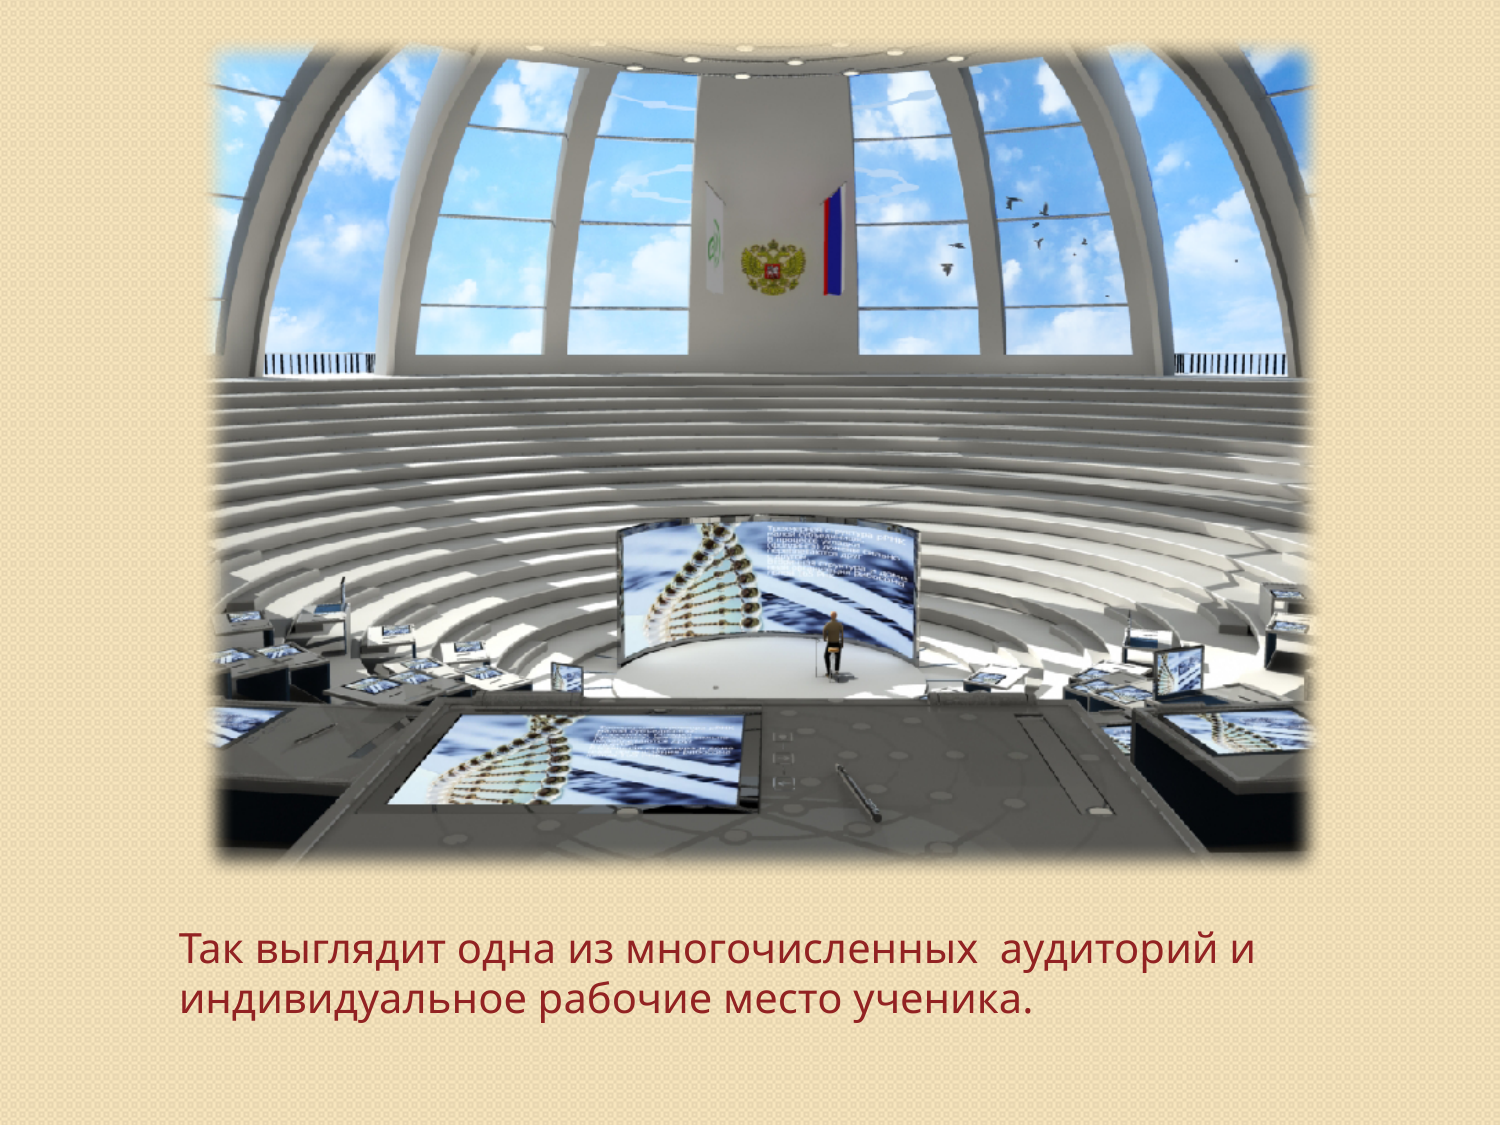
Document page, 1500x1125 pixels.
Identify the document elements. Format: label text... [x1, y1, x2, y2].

text_box Так выглядит одна из многочисленных аудиторий и индивидуальное рабочие место ученика. [163, 913, 1407, 1029]
picture [198, 34, 1325, 880]
